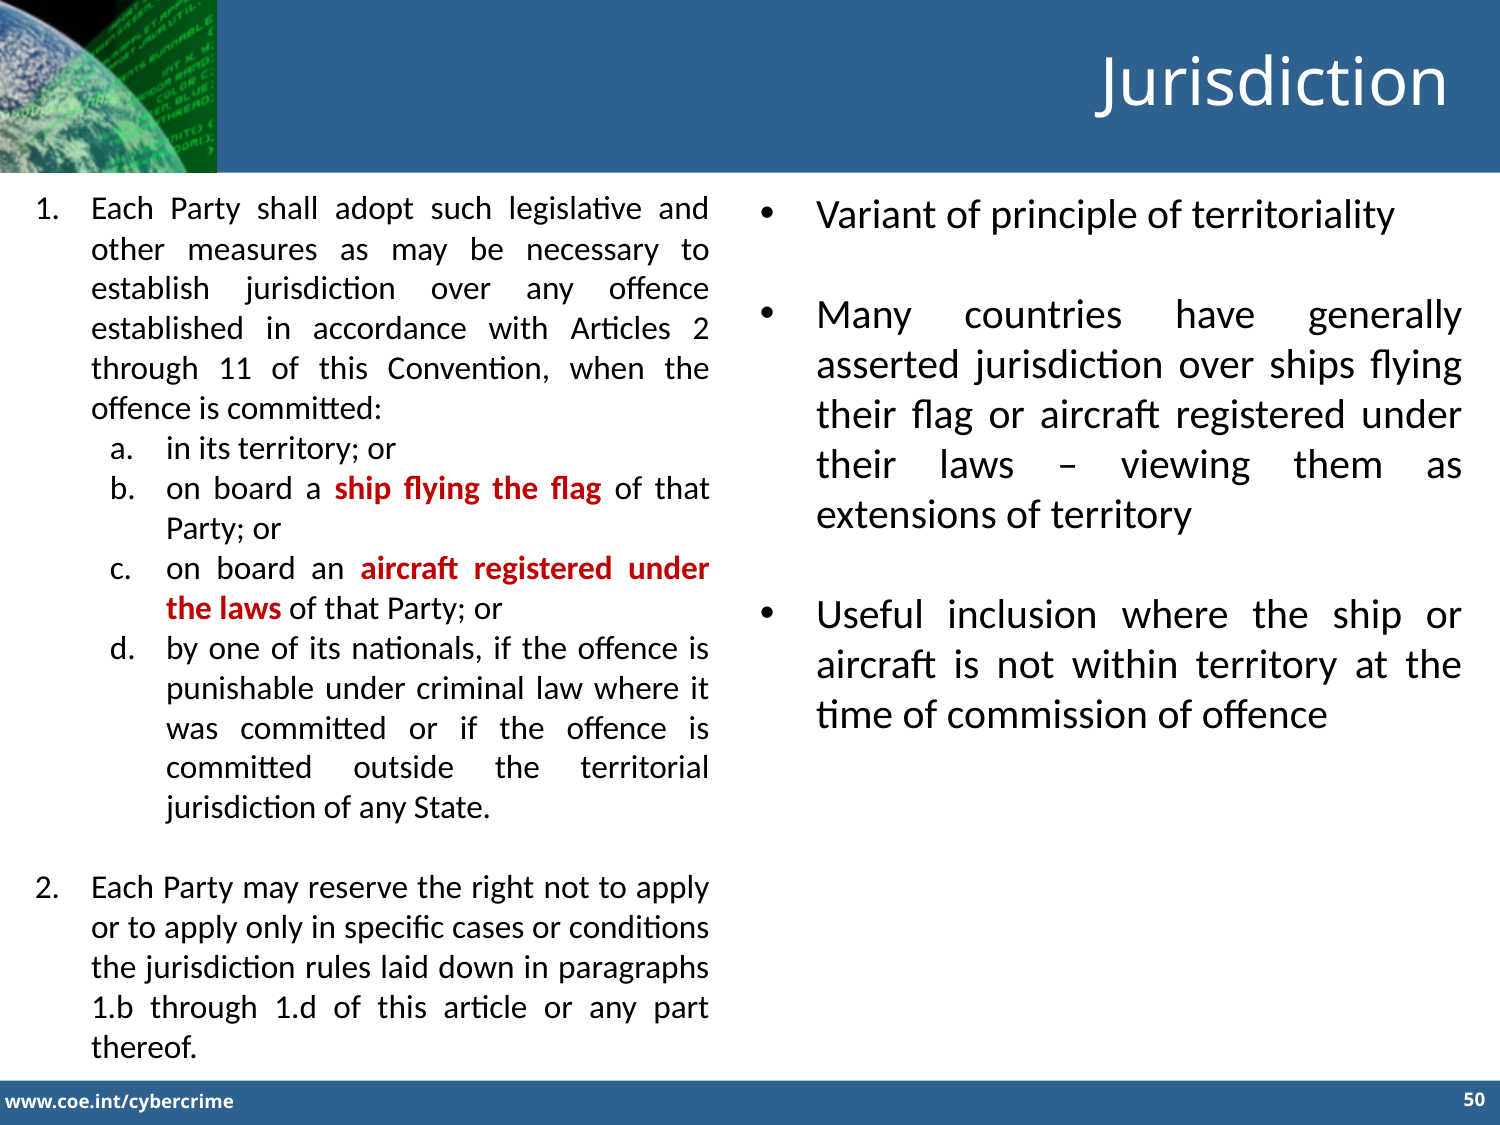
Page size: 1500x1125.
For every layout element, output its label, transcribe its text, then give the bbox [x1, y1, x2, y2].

picture [0, 0, 217, 173]
text_box Jurisdiction [230, 31, 1483, 126]
text_box Variant of principle of territoriality Many countries have generally asserted jurisdiction over ships flying their flag or aircraft registered under their laws – viewing them as extensions of territory Useful inclusion where the ship or aircraft is not within territory at the time of commission of offence [745, 179, 1478, 745]
text_box Each Party shall adopt such legislative and other measures as may be necessary to establish jurisdiction over any offence established in accordance with Articles 2 through 11 of this Convention, when the offence is committed: in its territory; or on board a ship flying the flag of that Party; or on board an aircraft registered under the laws of that Party; or by one of its nationals, if the offence is punishable under criminal law where it was committed or if the offence is committed outside the territorial jurisdiction of any State. Each Party may reserve the right not to apply or to apply only in specific cases or conditions the jurisdiction rules laid down in paragraphs 1.b through 1.d of this article or any part thereof. [19, 179, 726, 1073]
